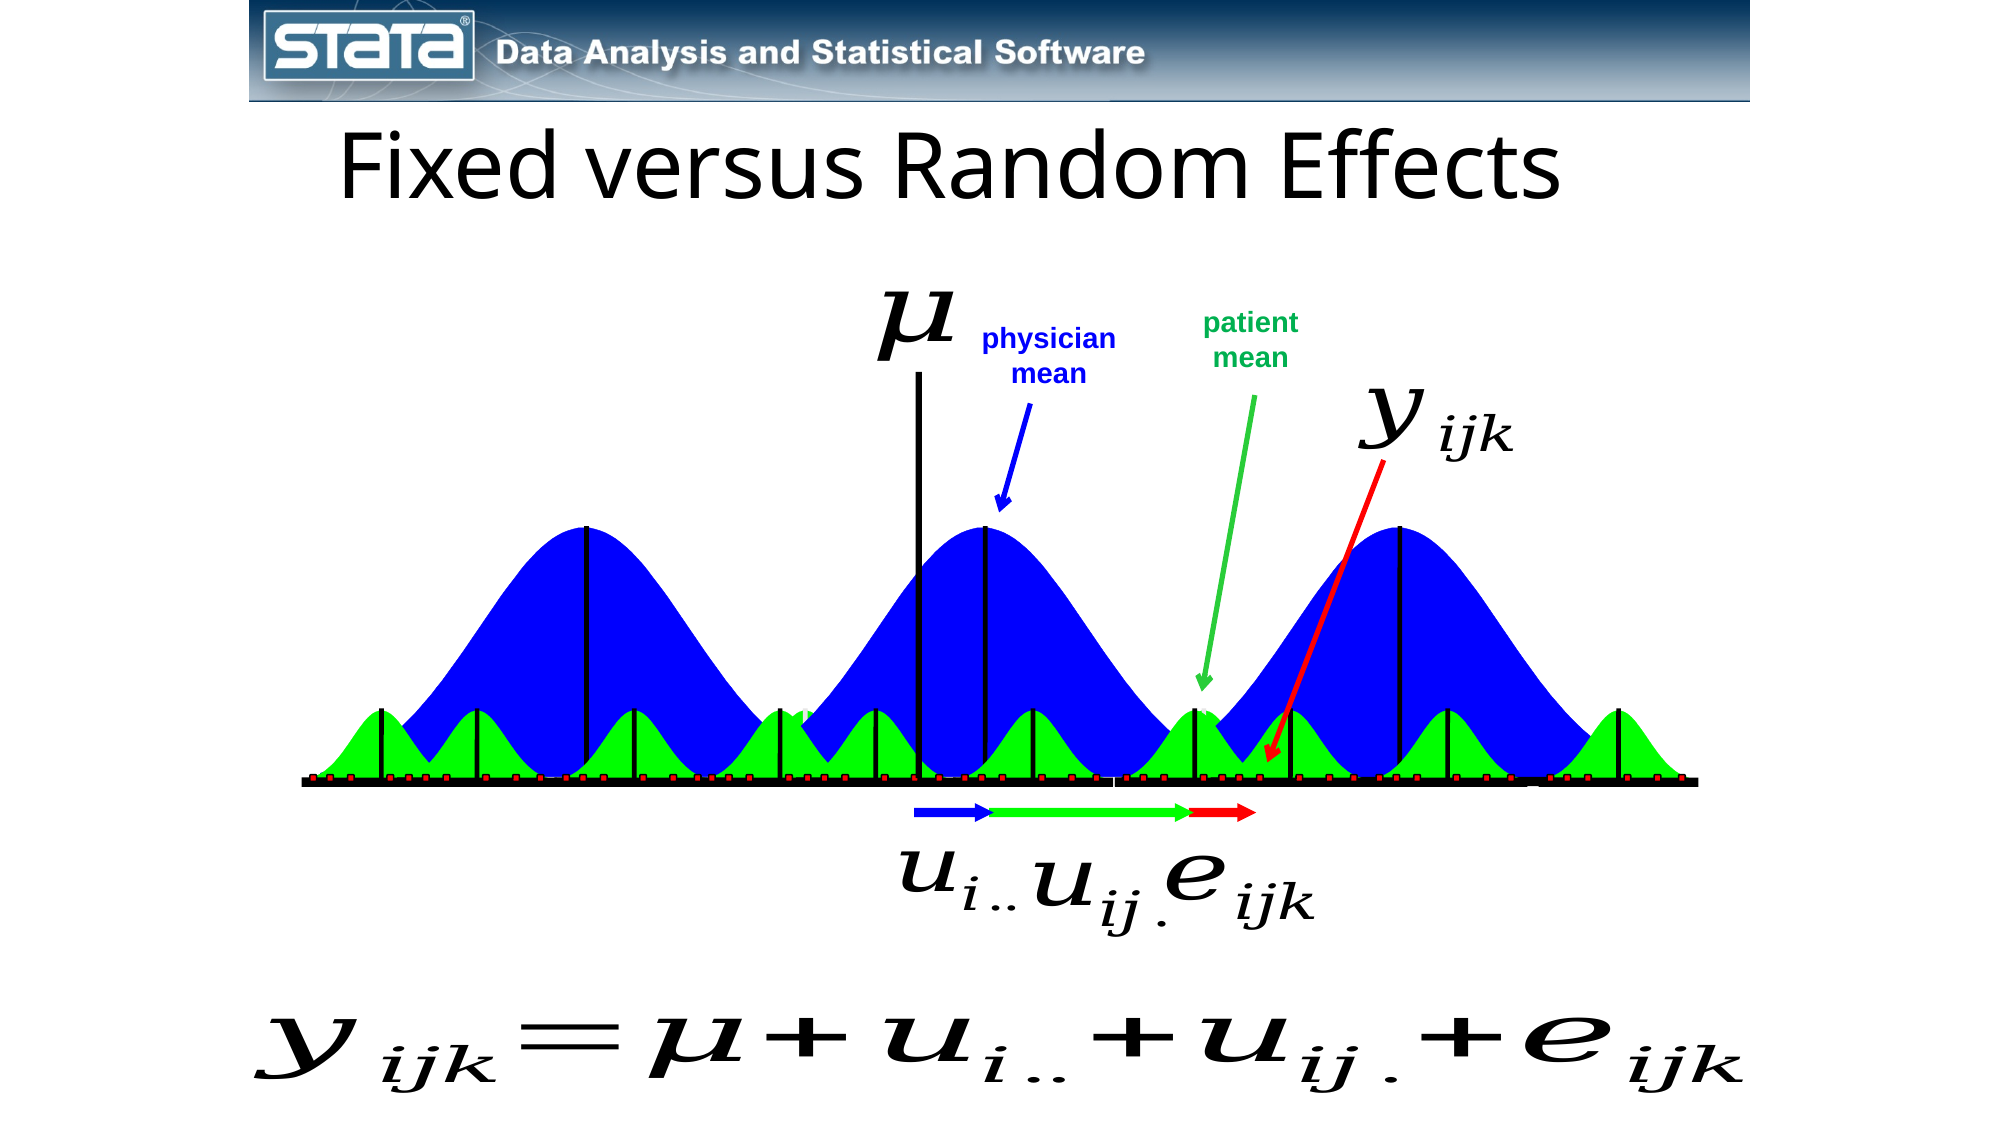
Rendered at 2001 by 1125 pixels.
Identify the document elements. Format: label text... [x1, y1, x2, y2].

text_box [999, 405, 1030, 513]
title Fixed versus Random Effects [321, 102, 1671, 238]
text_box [1267, 462, 1383, 763]
text_box [1194, 808, 1257, 817]
text_box [994, 808, 1194, 817]
text_box physician mean [966, 311, 1132, 397]
text_box patient mean [1188, 295, 1314, 381]
text_box [918, 808, 994, 817]
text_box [306, 487, 1694, 792]
picture [249, 0, 1750, 102]
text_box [1201, 397, 1255, 692]
